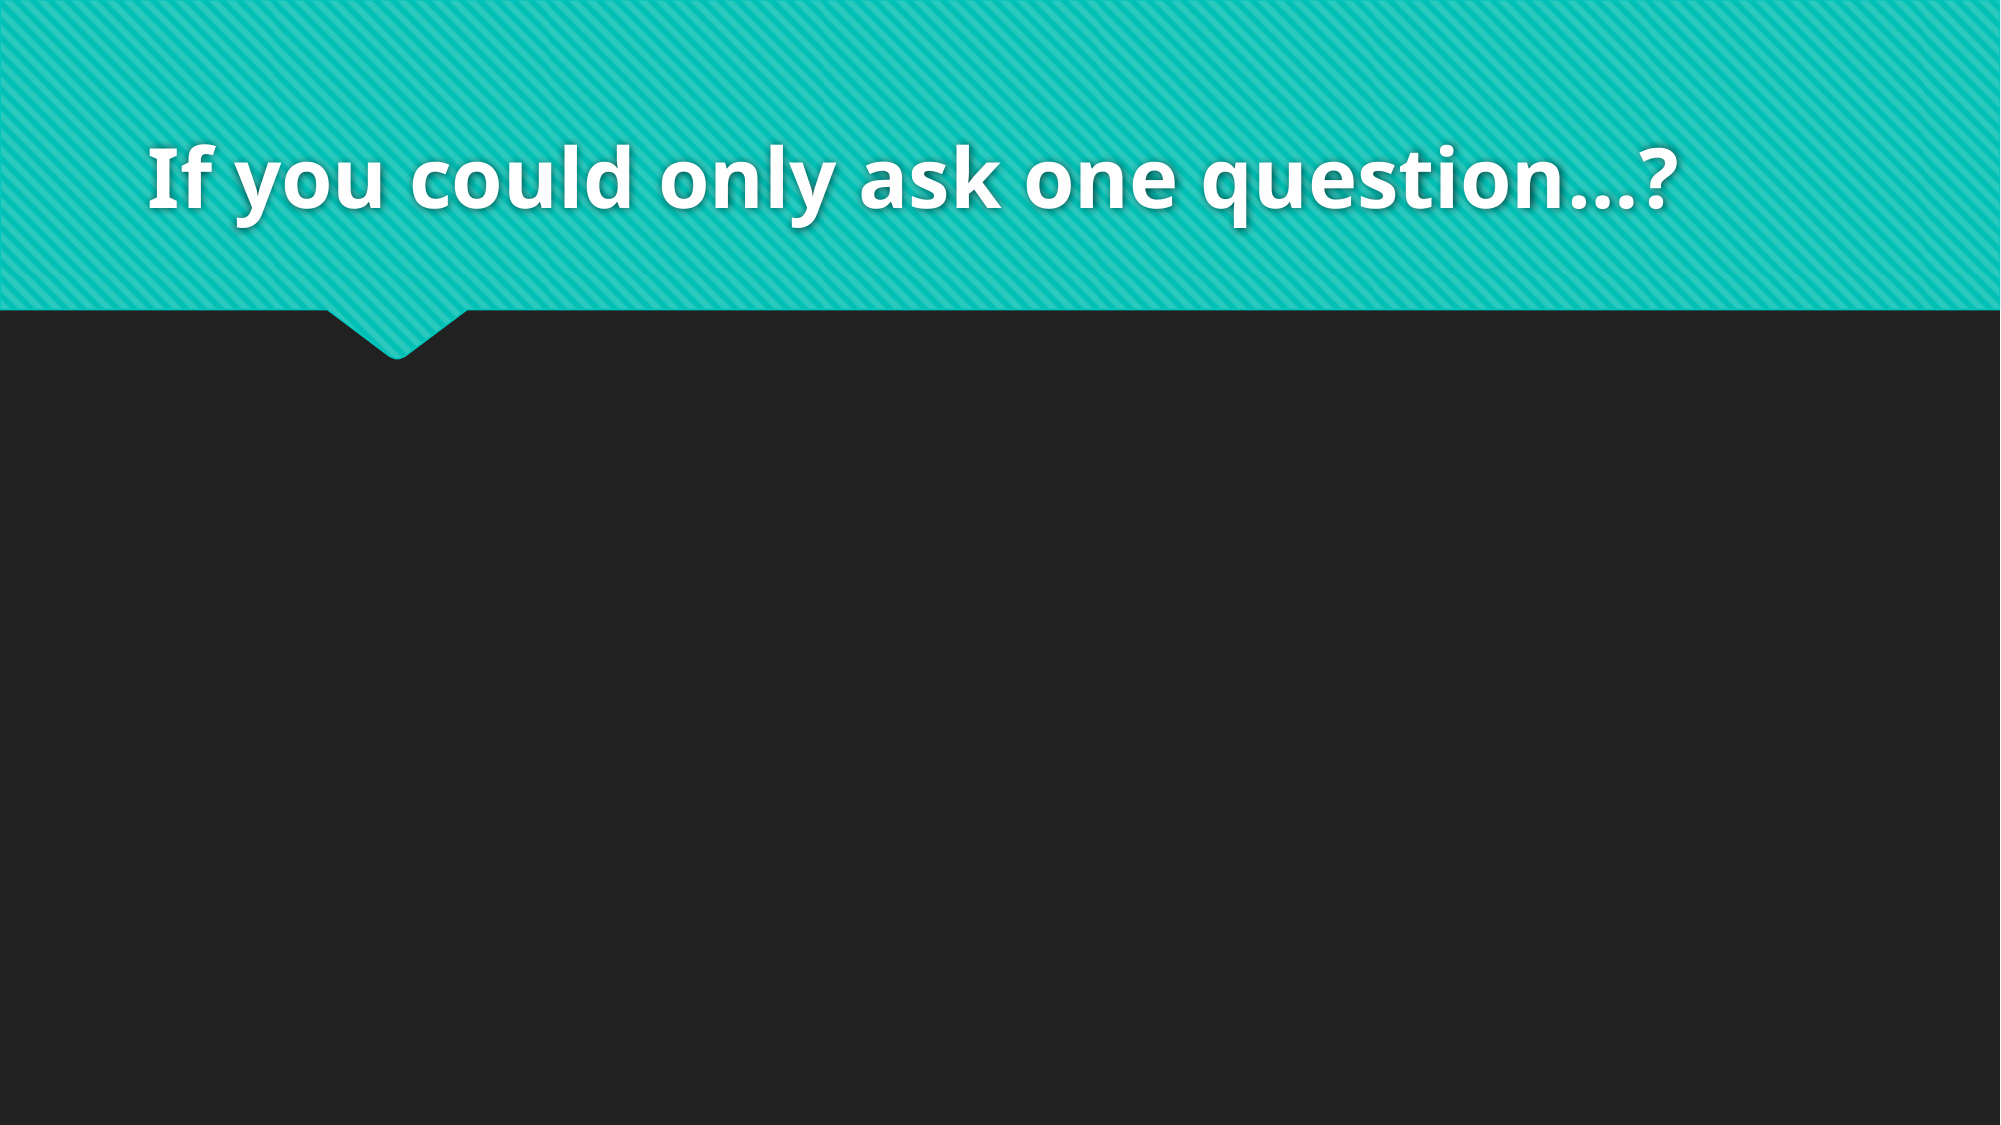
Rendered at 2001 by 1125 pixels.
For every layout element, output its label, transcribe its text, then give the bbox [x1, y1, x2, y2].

title If you could only ask one question…? [132, 73, 1868, 233]
